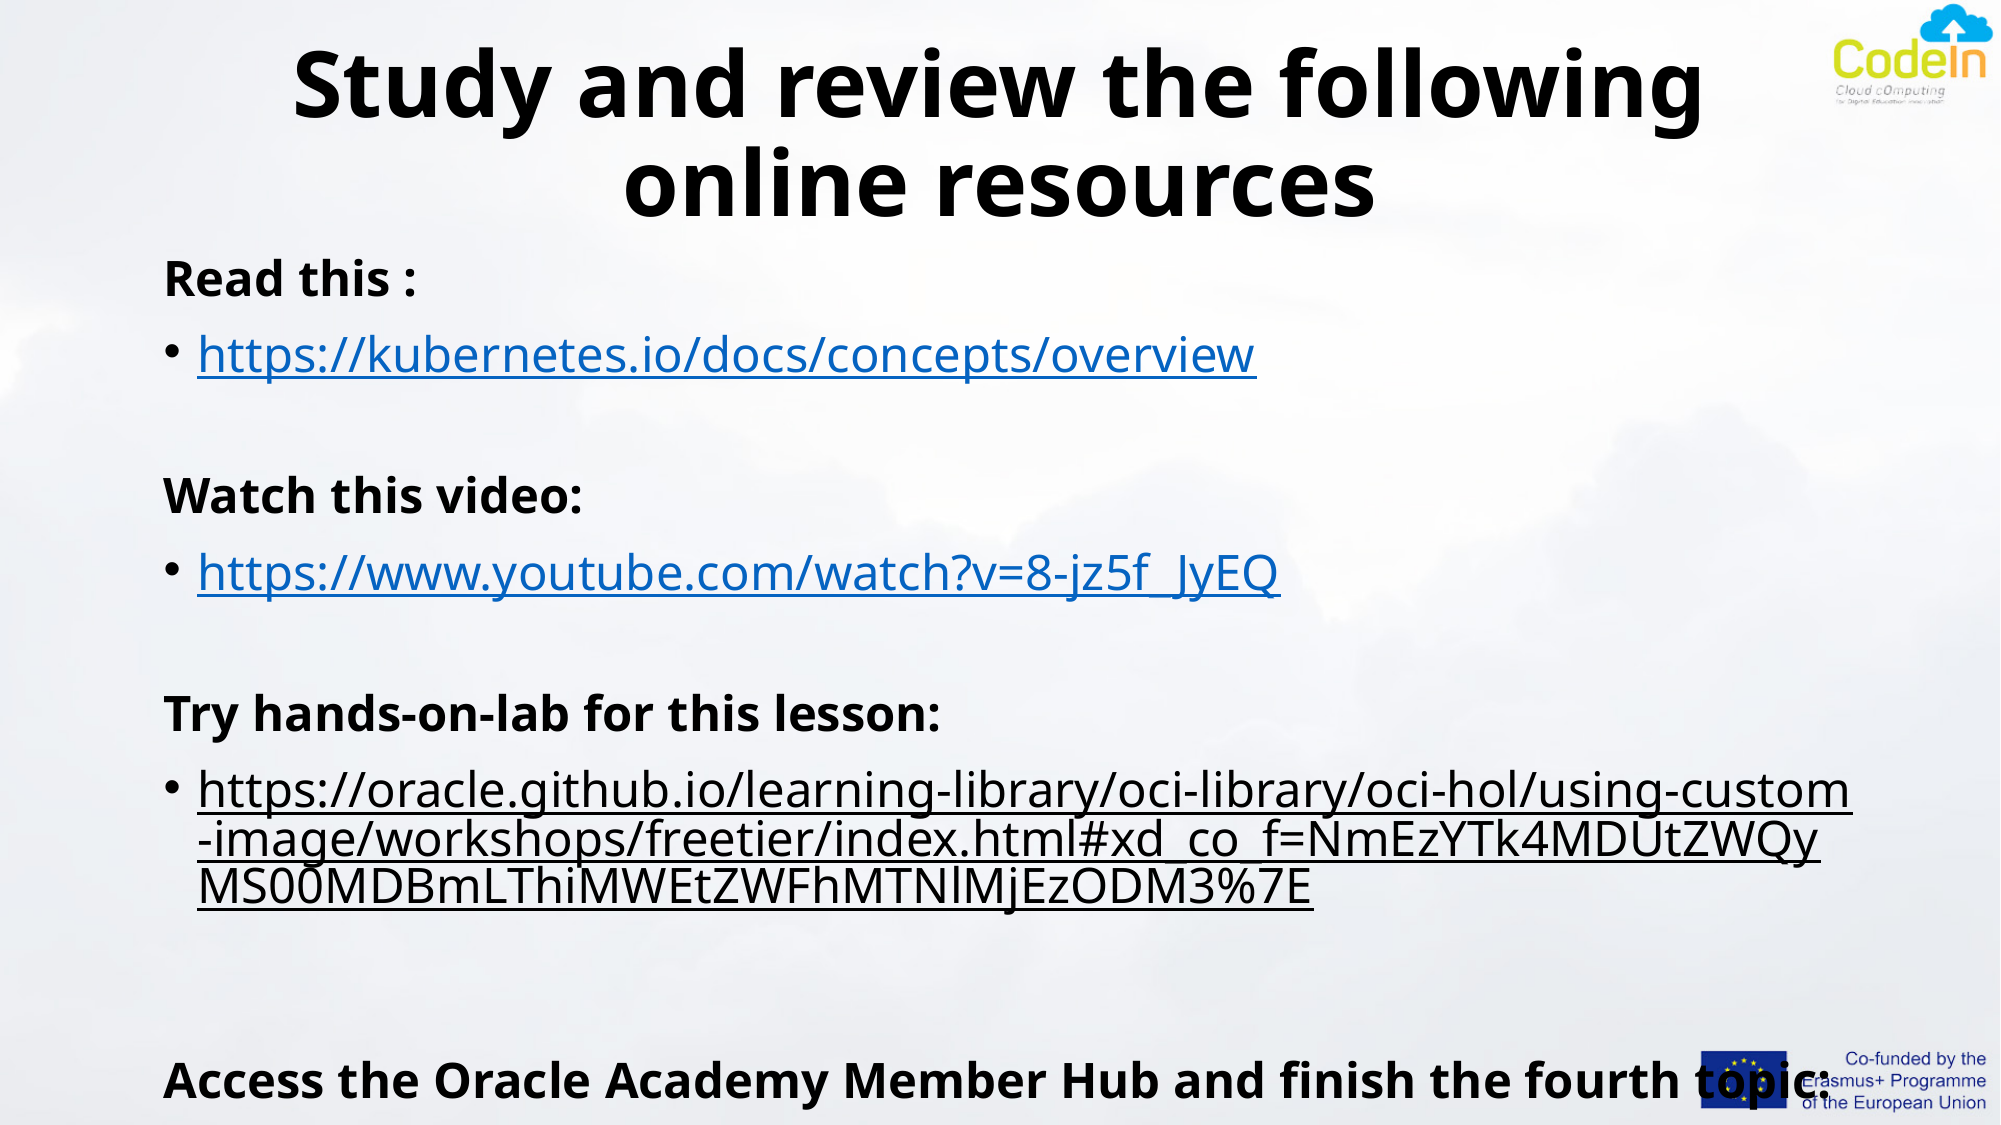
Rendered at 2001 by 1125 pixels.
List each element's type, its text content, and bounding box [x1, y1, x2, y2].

list Read this : https://kubernetes.io/docs/concepts/overview Watch this video: https://www.youtube.com/watch?v=8-jz5f_JyEQ Try hands-on-lab for this lesson: https://oracle.github.io/learning-library/oci-library/oci-hol/using-custom-image/workshops/freetier/index.html#xd_co_f=NmEzYTk4MDUtZWQyMS00MDBmLThiMWEtZWFhMTNlMjEzODM3%7E Access the Oracle Academy Member Hub and finish the fourth topic: academy.oracle.com [148, 246, 1874, 1097]
title Study and review the following online resources [137, 28, 1863, 247]
picture [0, 0, 2001, 1125]
